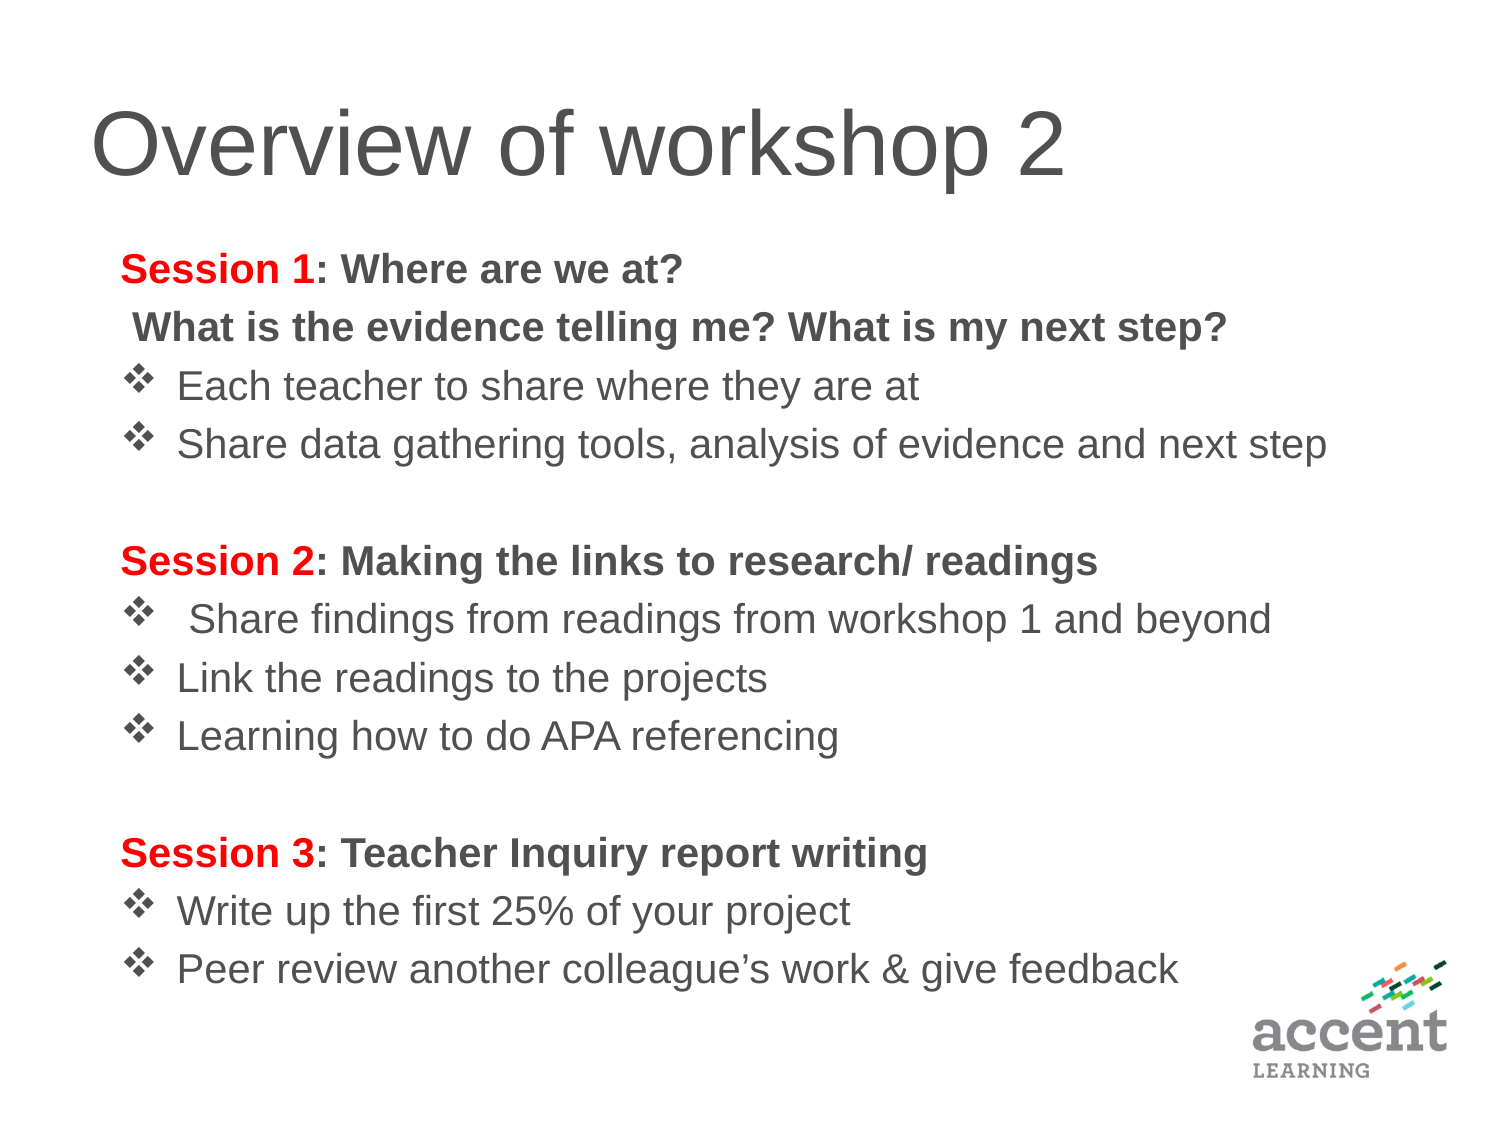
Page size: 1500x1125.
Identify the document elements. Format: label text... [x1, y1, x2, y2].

title Overview of workshop 2 [74, 44, 1426, 233]
picture [1222, 928, 1477, 1108]
list Session 1: Where are we at? What is the evidence telling me? What is my next step? Each teacher to share where they are at Share data gathering tools, analysis of evidence and next step Session 2: Making the links to research/ readings Share findings from readings from workshop 1 and beyond Link the readings to the projects Learning how to do APA referencing Session 3: Teacher Inquiry report writing Write up the first 25% of your project Peer review another colleague’s work & give feedback [105, 234, 1454, 1055]
